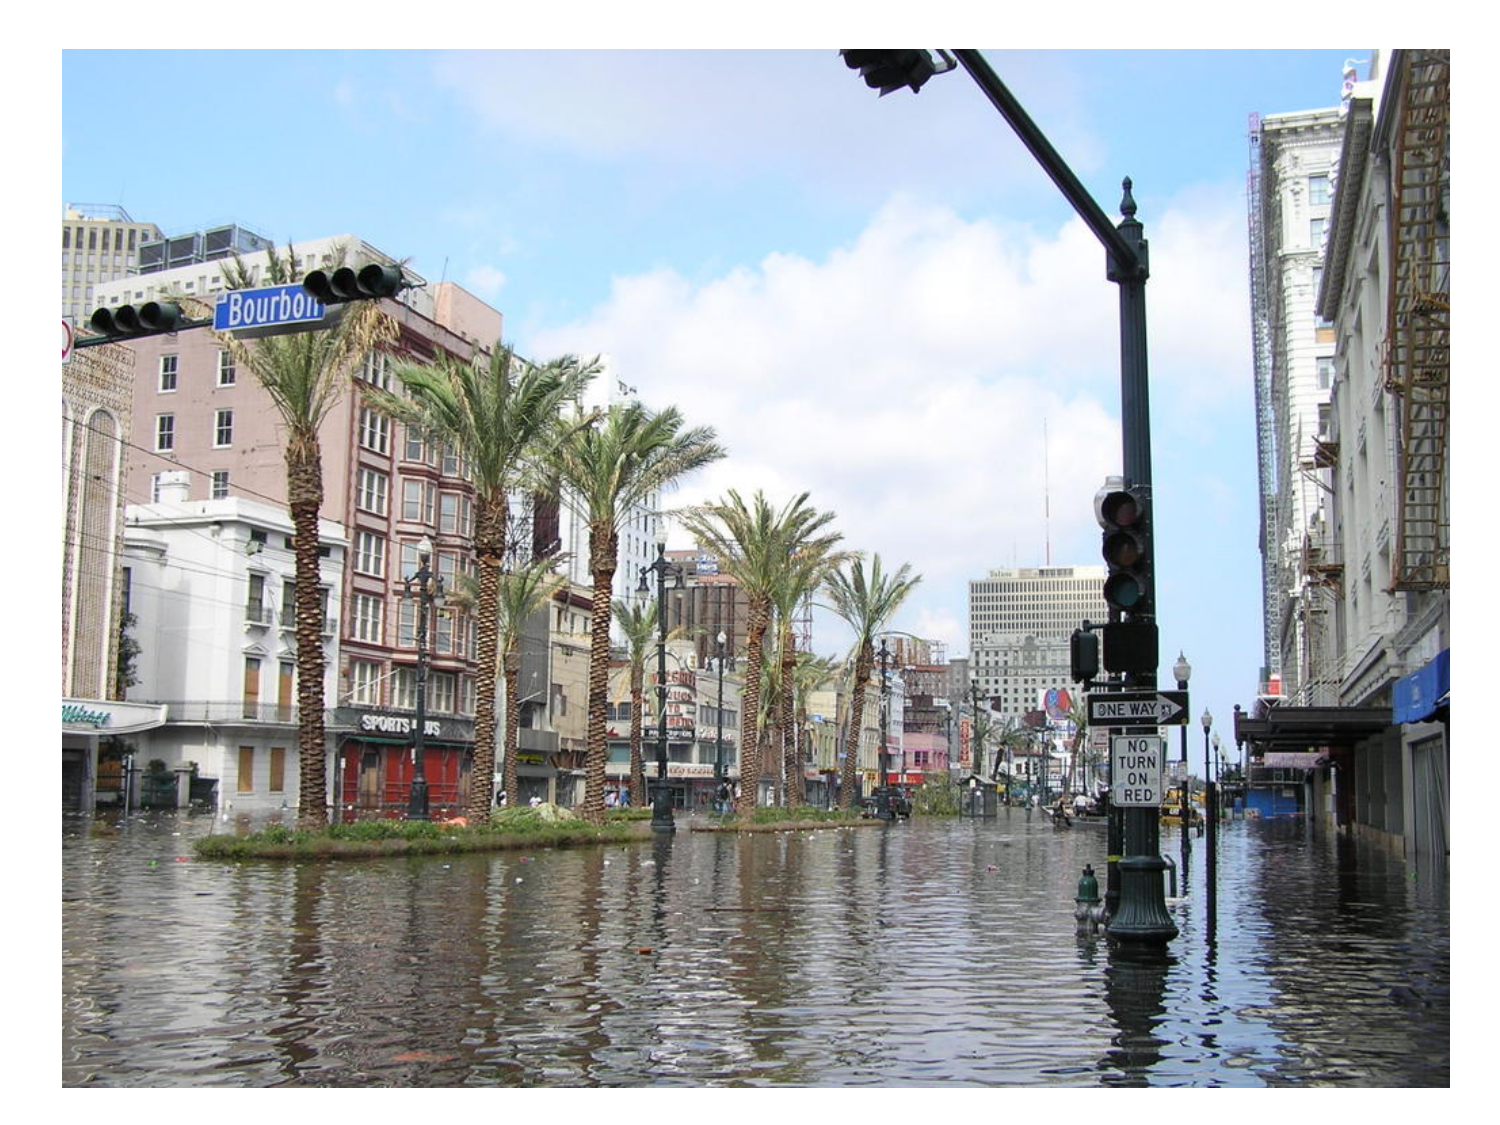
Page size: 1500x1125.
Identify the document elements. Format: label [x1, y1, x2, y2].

picture [62, 49, 1451, 1088]
